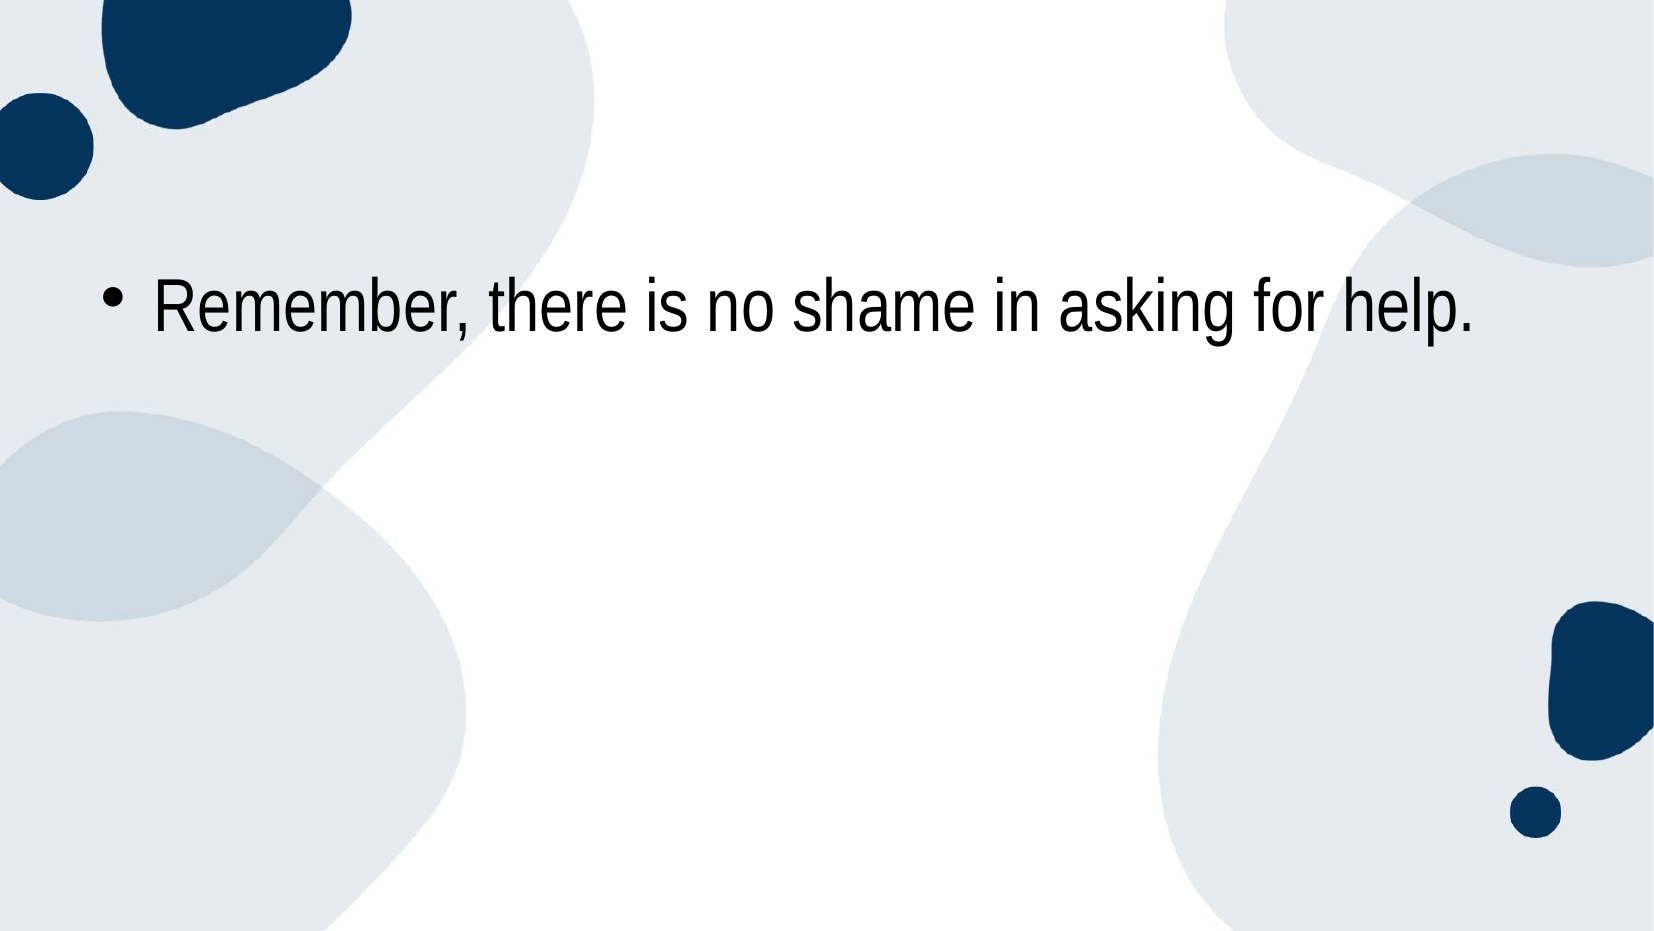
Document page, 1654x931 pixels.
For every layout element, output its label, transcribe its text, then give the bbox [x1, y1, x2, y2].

list Remember, there is no shame in asking for help. [82, 256, 1571, 674]
picture [0, 0, 1654, 931]
